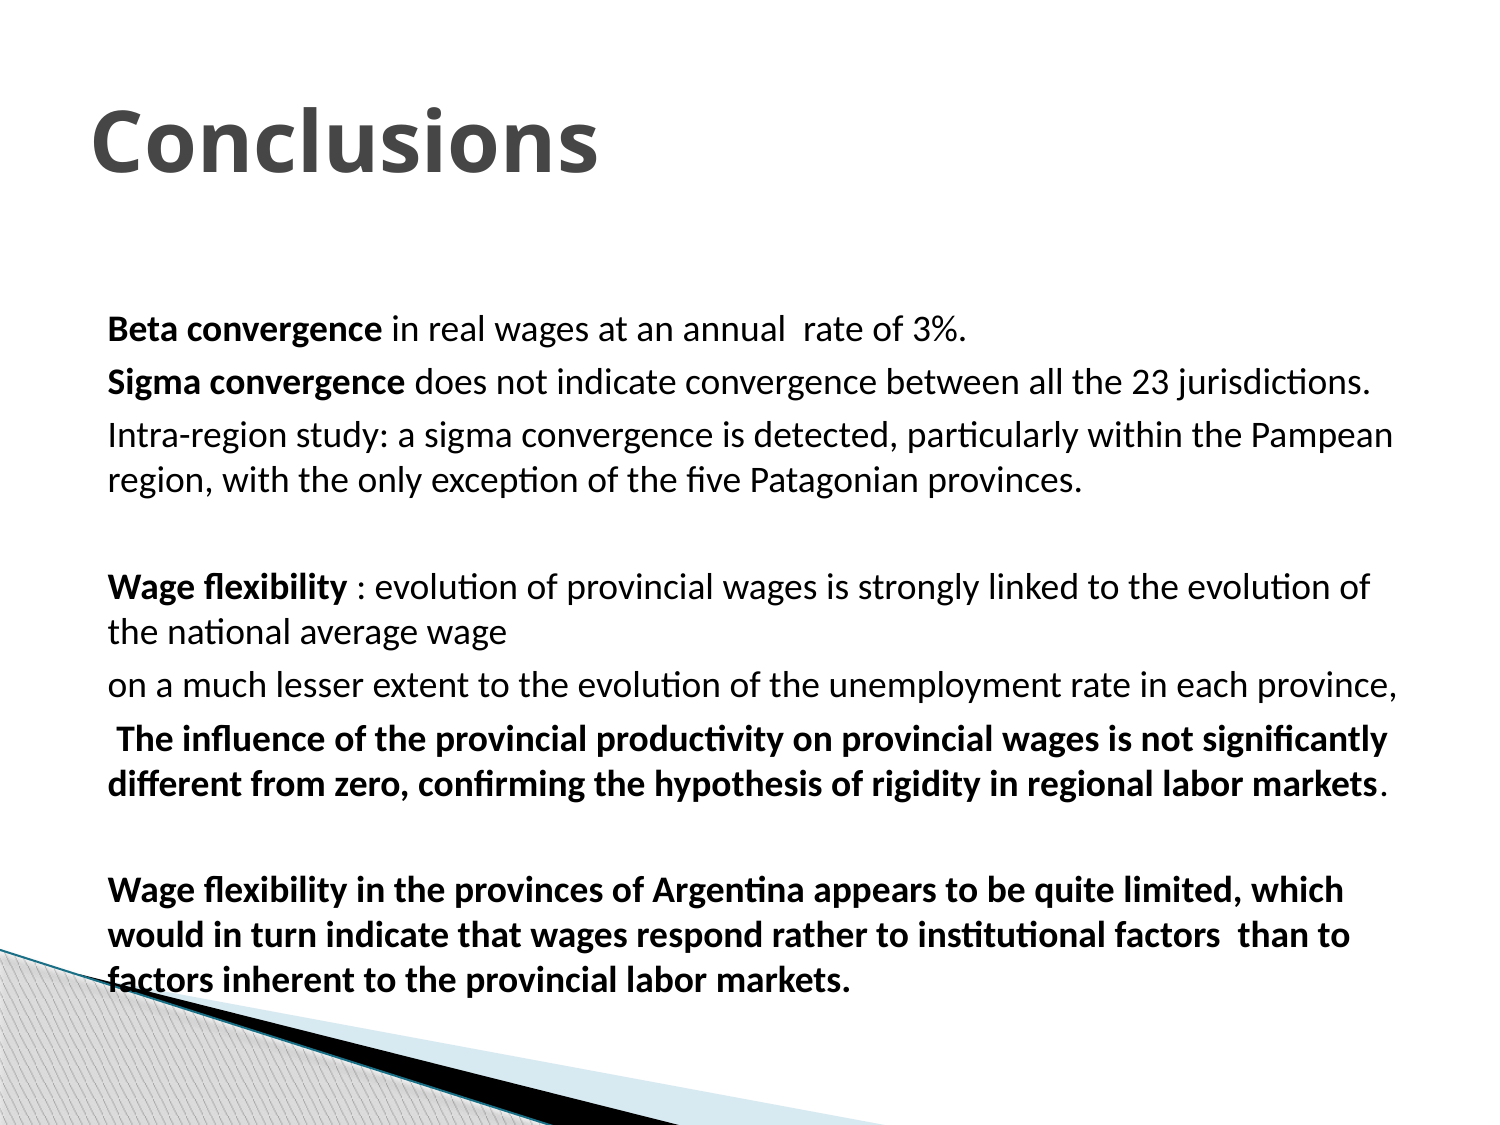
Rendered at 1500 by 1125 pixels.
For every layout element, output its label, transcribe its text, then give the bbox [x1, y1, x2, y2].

title Conclusions [75, 45, 1425, 233]
list Beta convergence in real wages at an annual rate of 3%. Sigma convergence does not indicate convergence between all the 23 jurisdictions. Intra-region study: a sigma convergence is detected, particularly within the Pampean region, with the only exception of the five Patagonian provinces. Wage flexibility : evolution of provincial wages is strongly linked to the evolution of the national average wage on a much lesser extent to the evolution of the unemployment rate in each province, The influence of the provincial productivity on provincial wages is not significantly different from zero, confirming the hypothesis of rigidity in regional labor markets. Wage flexibility in the provinces of Argentina appears to be quite limited, which would in turn indicate that wages respond rather to institutional factors than to factors inherent to the provincial labor markets. [75, 243, 1425, 986]
